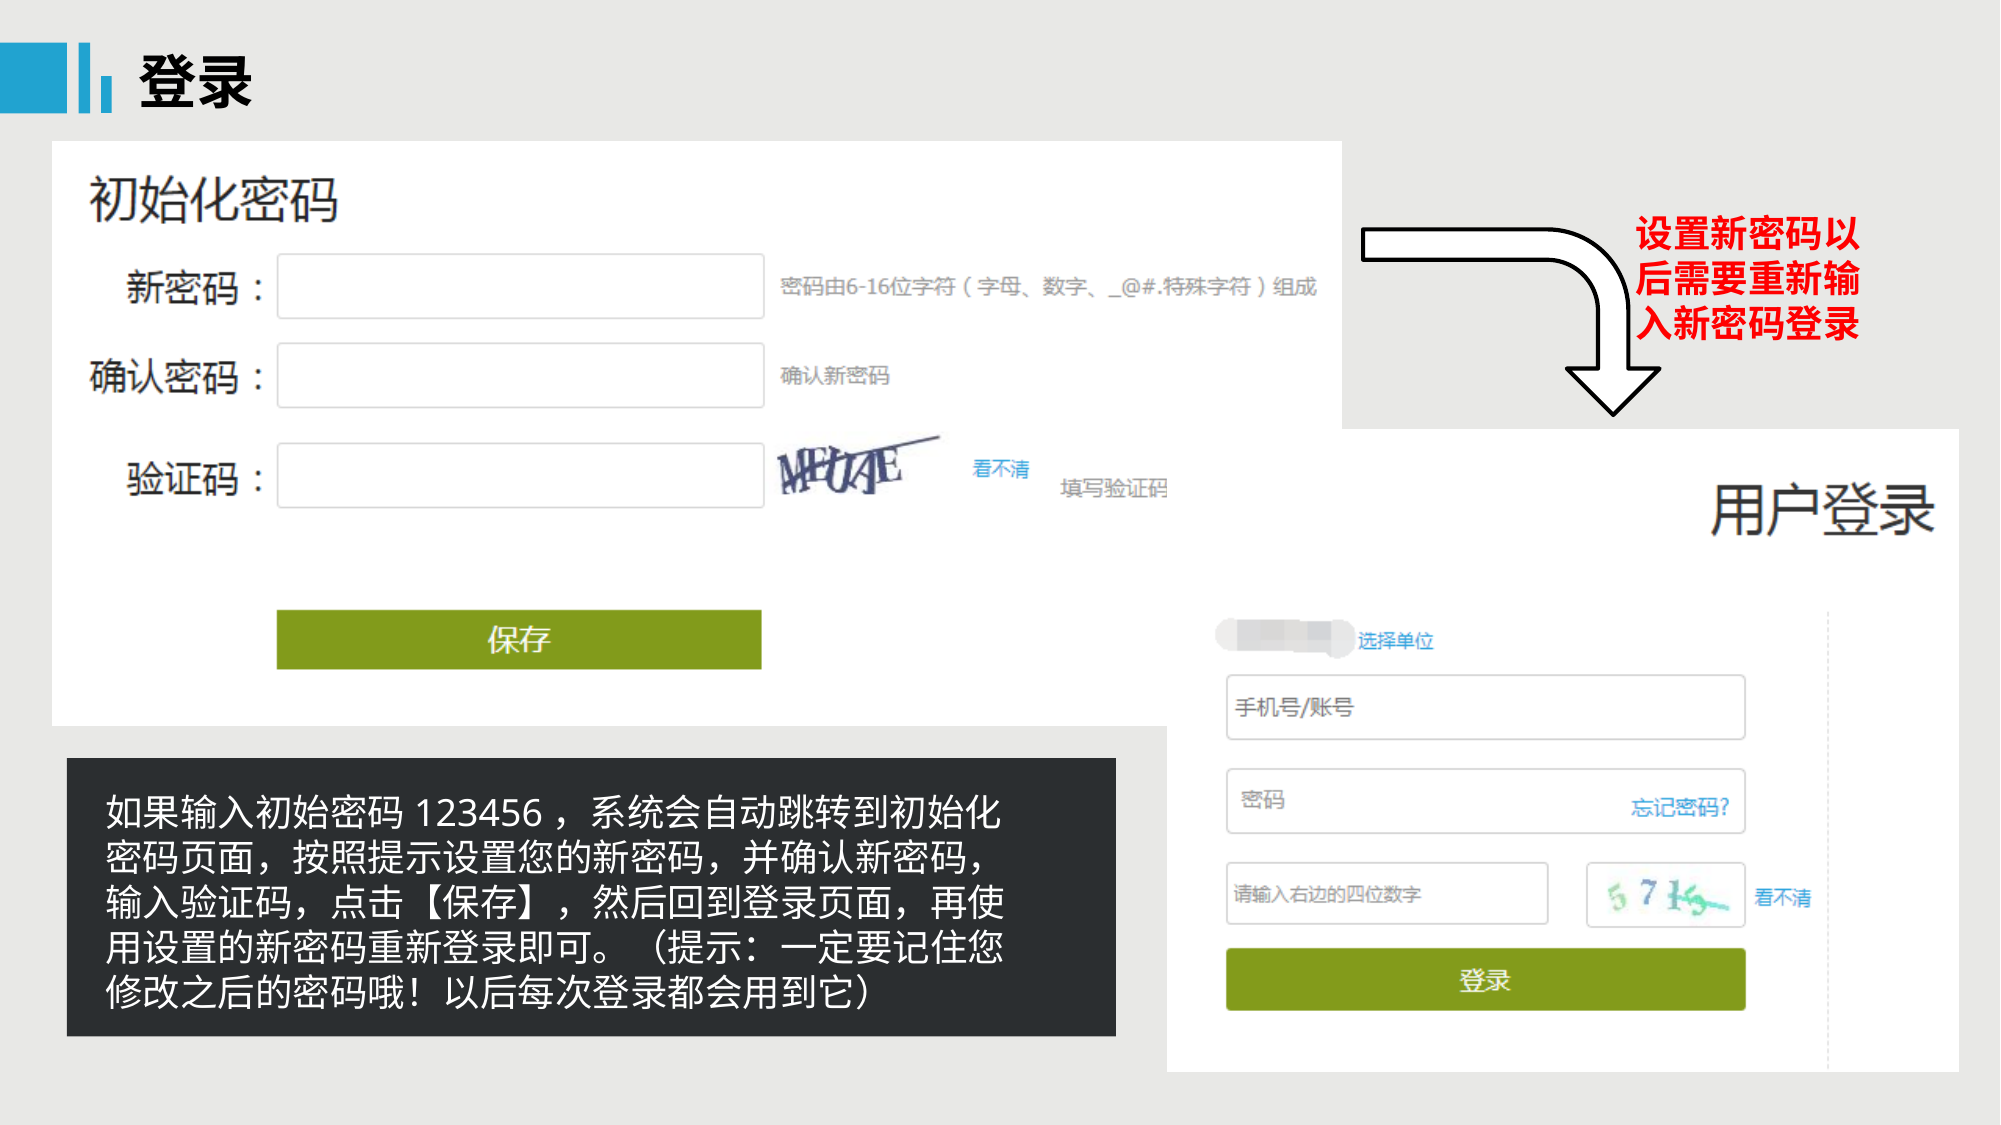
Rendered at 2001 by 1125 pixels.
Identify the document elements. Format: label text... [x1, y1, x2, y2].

text_box 设置新密码以后需要重新输入新密码登录 [1621, 202, 1903, 353]
text_box [99, 74, 114, 115]
text_box [65, 756, 1118, 1038]
text_box [0, 41, 69, 116]
text_box [77, 41, 92, 116]
text_box 登录 [123, 38, 292, 123]
text_box 如果输入初始密码123456，系统会自动跳转到初始化密码页面，按照提示设置您的新密码，并确认新密码，输入验证码，点击【保存】，然后回到登录页面，再使用设置的新密码重新登录即可。（提示：一定要记住您修改之后的密码哦！以后每次登录都会用到它） [90, 781, 1050, 1022]
text_box [1361, 227, 1662, 418]
picture [52, 140, 1959, 1072]
